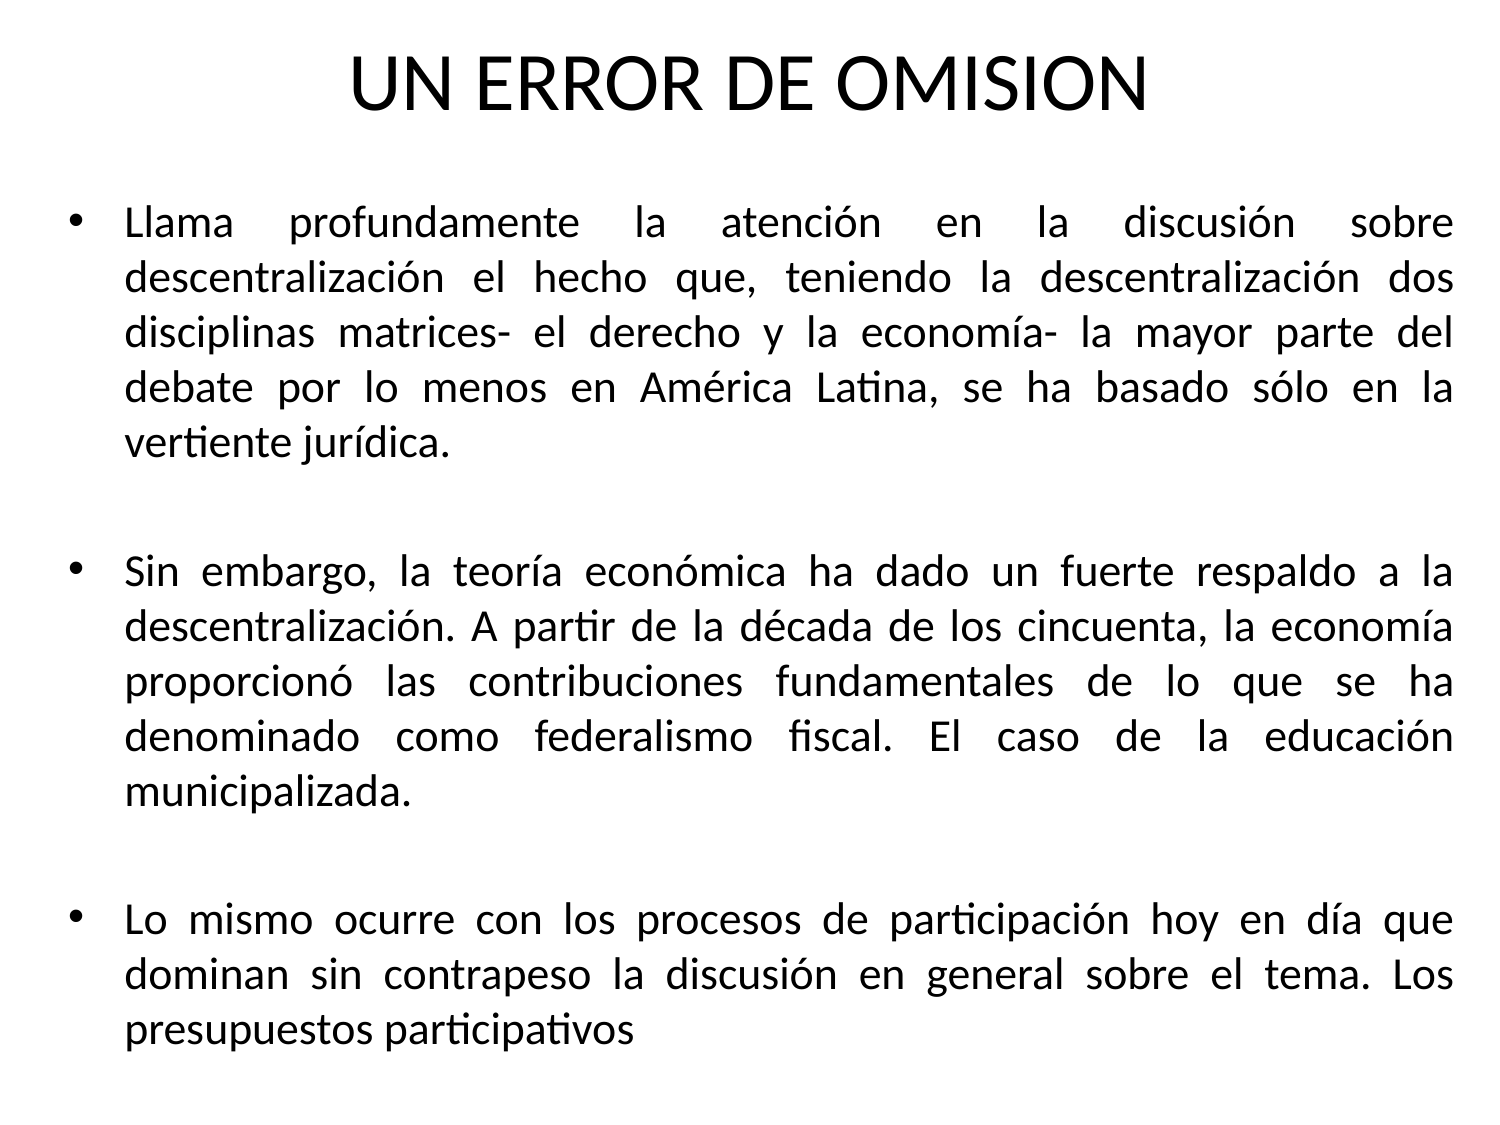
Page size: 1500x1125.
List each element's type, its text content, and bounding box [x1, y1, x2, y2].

list Llama profundamente la atención en la discusión sobre descentralización el hecho que, teniendo la descentralización dos disciplinas matrices- el derecho y la economía- la mayor parte del debate por lo menos en América Latina, se ha basado sólo en la vertiente jurídica. Sin embargo, la teoría económica ha dado un fuerte respaldo a la descentralización. A partir de la década de los cincuenta, la economía proporcionó las contribuciones fundamentales de lo que se ha denominado como federalismo fiscal. El caso de la educación municipalizada. Lo mismo ocurre con los procesos de participación hoy en día que dominan sin contrapeso la discusión en general sobre el tema. Los presupuestos participativos [53, 184, 1471, 1083]
title UN ERROR DE OMISION [75, 19, 1425, 135]
